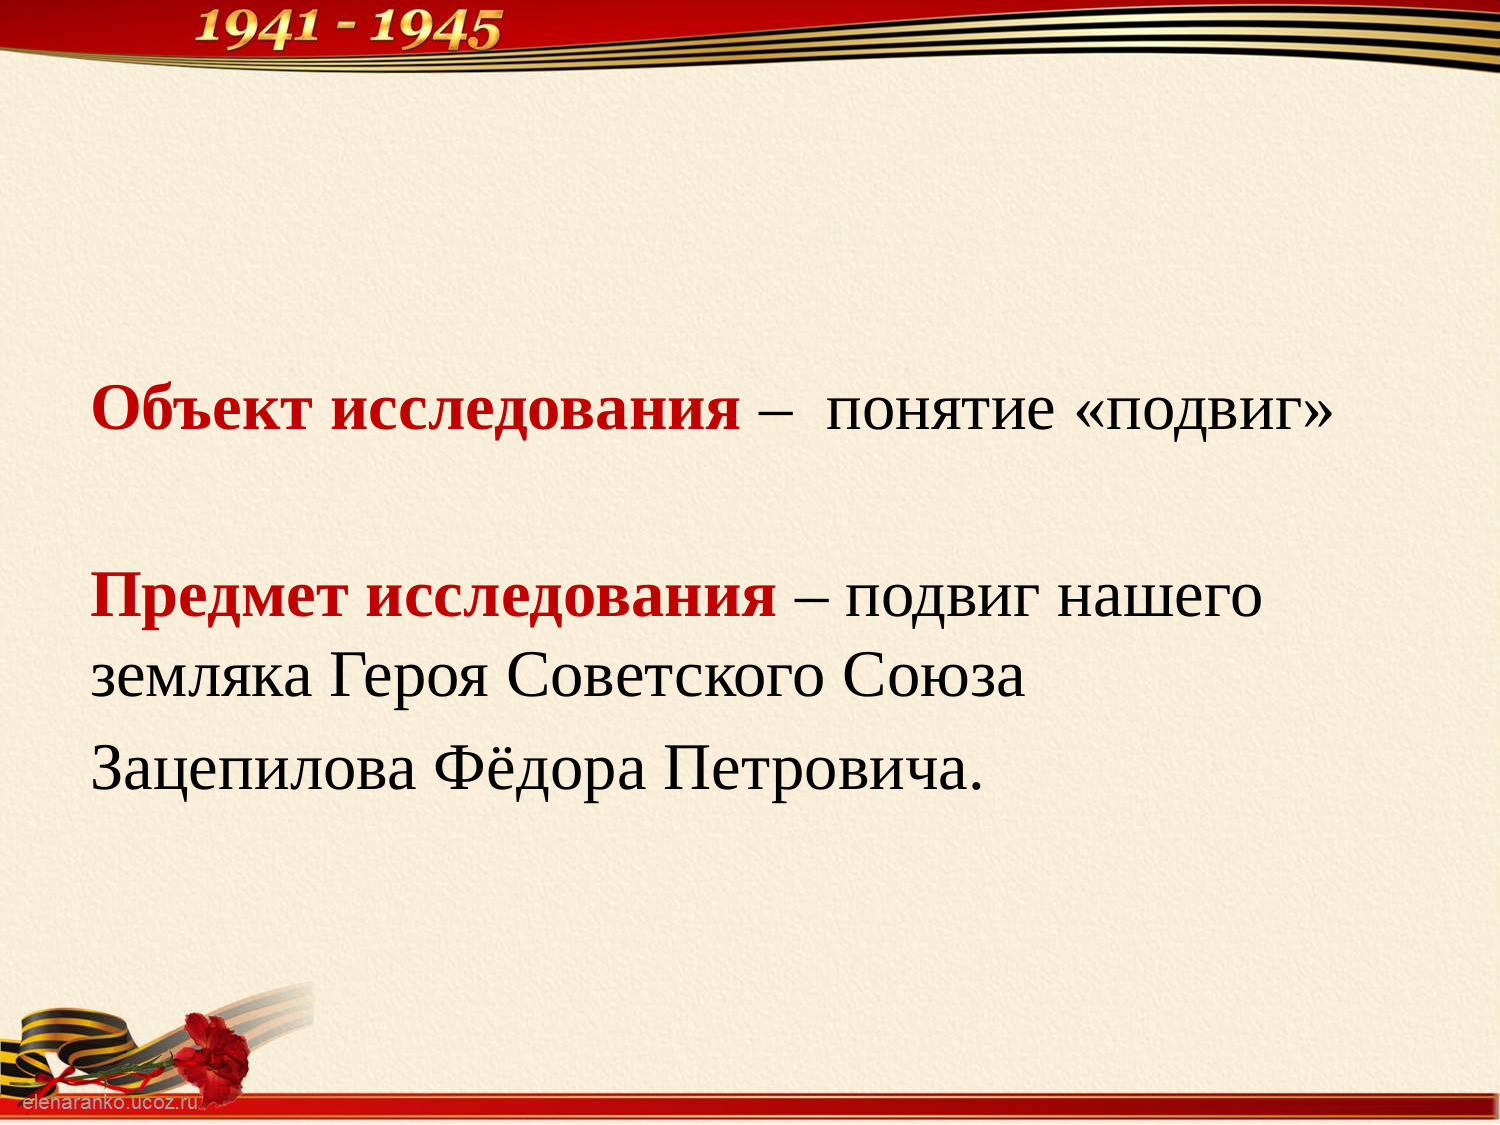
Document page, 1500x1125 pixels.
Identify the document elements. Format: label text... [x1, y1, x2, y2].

picture [0, 0, 1500, 1125]
list Объект исследования – понятие «подвиг» Предмет исследования – подвиг нашего земляка Героя Советского Союза Зацепилова Фёдора Петровича. [75, 262, 1425, 1005]
